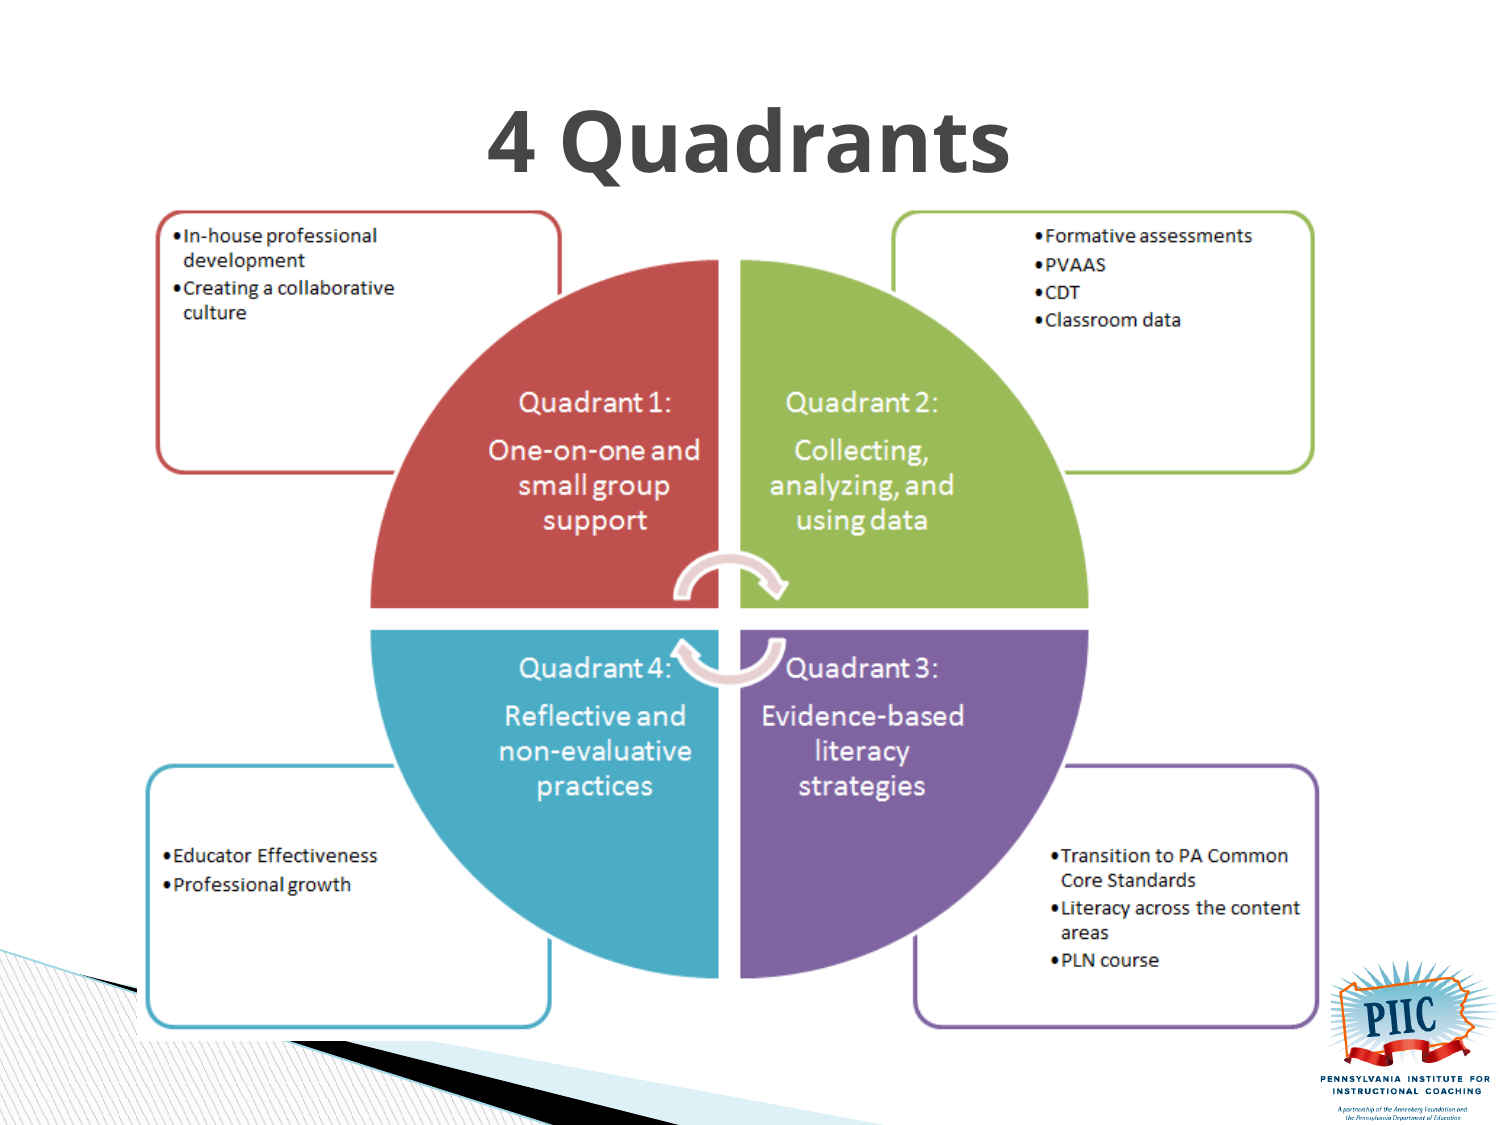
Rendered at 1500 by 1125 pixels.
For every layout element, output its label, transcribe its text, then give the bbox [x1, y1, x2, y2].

picture [137, 199, 1499, 1122]
title 4 Quadrants [75, 45, 1425, 233]
